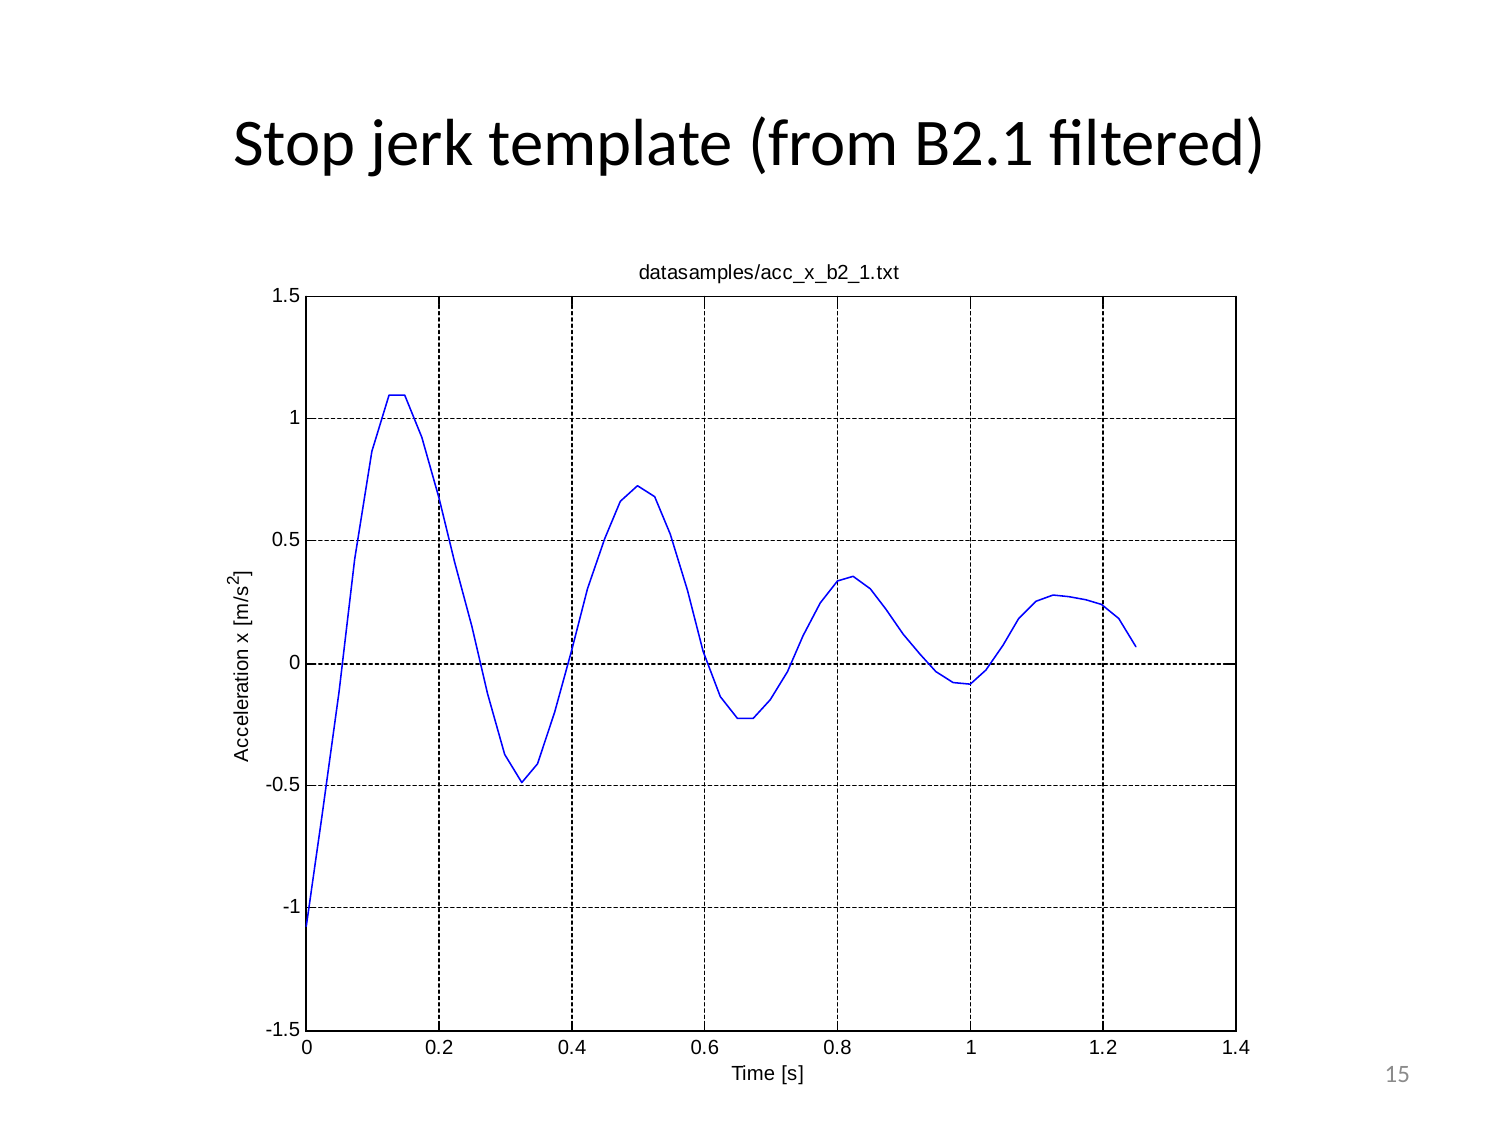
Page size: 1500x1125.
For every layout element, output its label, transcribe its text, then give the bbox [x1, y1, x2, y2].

picture [149, 229, 1351, 1125]
title Stop jerk template (from B2.1 filtered) [75, 45, 1425, 233]
slide_number 15 [1354, 1042, 1425, 1103]
